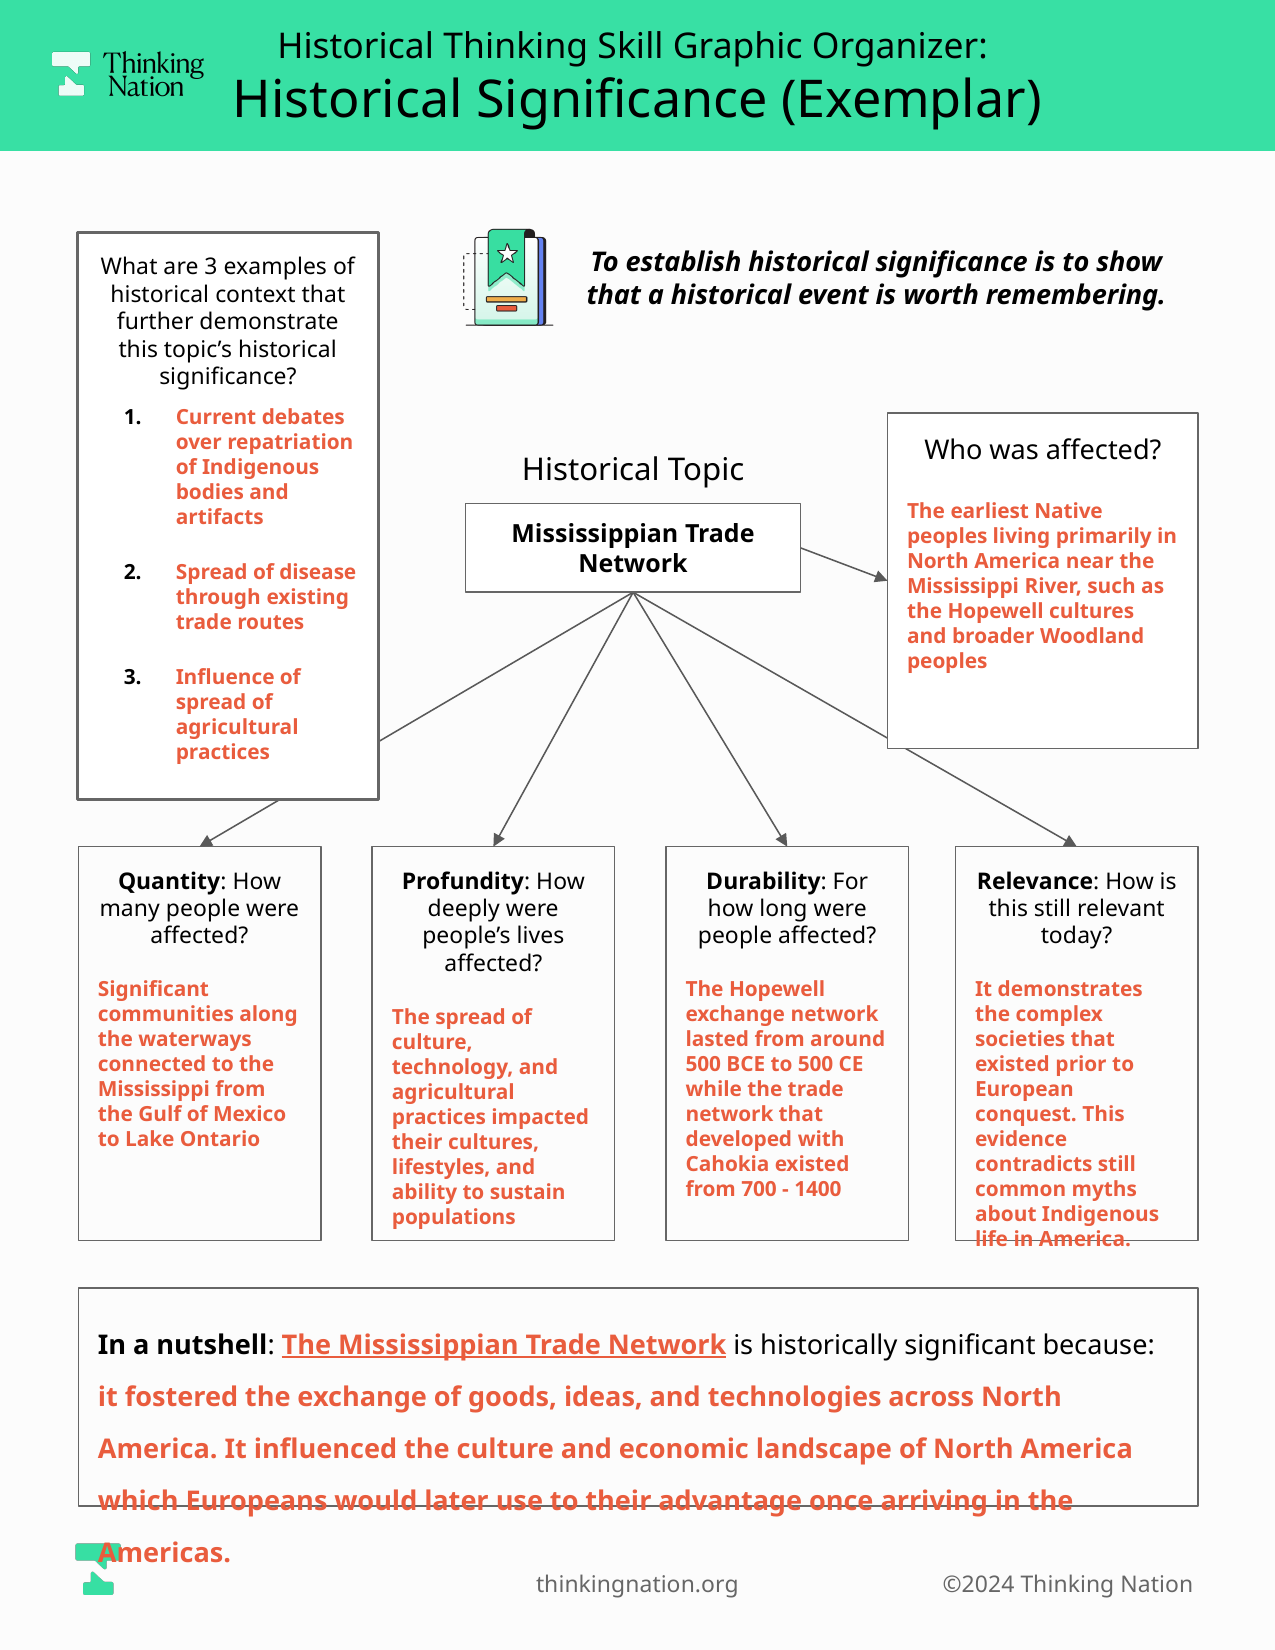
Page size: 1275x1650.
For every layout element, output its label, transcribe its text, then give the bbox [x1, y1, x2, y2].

text_box thinkingnation.org [486, 1553, 789, 1605]
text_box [632, 592, 788, 847]
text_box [800, 547, 888, 582]
text_box Mississippian Trade Network [465, 503, 801, 590]
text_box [791, 592, 1077, 847]
text_box Historical Topic [493, 429, 774, 499]
text_box To establish historical significance is to show that a historical event is worth remembering. [580, 218, 1198, 336]
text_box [199, 592, 491, 847]
text_box What are 3 examples of historical context that further demonstrate this topic’s historical significance? Current debates over repatriation of Indigenous bodies and artifacts Spread of disease through existing trade routes Influence of spread of agricultural practices [77, 232, 379, 800]
picture [35, 37, 210, 110]
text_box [493, 592, 630, 847]
text_box In a nutshell: The Mississippian Trade Network is historically significant because: it fostered the exchange of goods, ideas, and technologies across North America. It influenced the culture and economic landscape of North America which Europeans would later use to their advantage once arriving in the Americas. [78, 1288, 1198, 1506]
text_box Quantity: How many people were affected? Significant communities along the waterways connected to the Mississippi from the Gulf of Mexico to Lake Ontario [78, 846, 321, 1241]
text_box Relevance: How is this still relevant today? It demonstrates the complex societies that existed prior to European conquest. This evidence contradicts still common myths about Indigenous life in America. [955, 846, 1198, 1241]
text_box Who was affected? The earliest Native peoples living primarily in North America near the Mississippi River, such as the Hopewell cultures and broader Woodland peoples [887, 413, 1198, 749]
picture [62, 1533, 134, 1605]
text_box Durability: For how long were people affected? The Hopewell exchange network lasted from around 500 BCE to 500 CE while the trade network that developed with Cahokia existed from 700 - 1400 [666, 855, 909, 1241]
text_box ©2024 Thinking Nation [907, 1553, 1210, 1605]
text_box Historical Thinking Skill Graphic Organizer: Historical Significance (Exemplar) [0, 0, 1275, 151]
text_box Profundity: How deeply were people’s lives affected? The spread of culture, technology, and agricultural practices impacted their cultures, lifestyles, and ability to sustain populations [372, 855, 615, 1241]
picture [440, 209, 576, 345]
